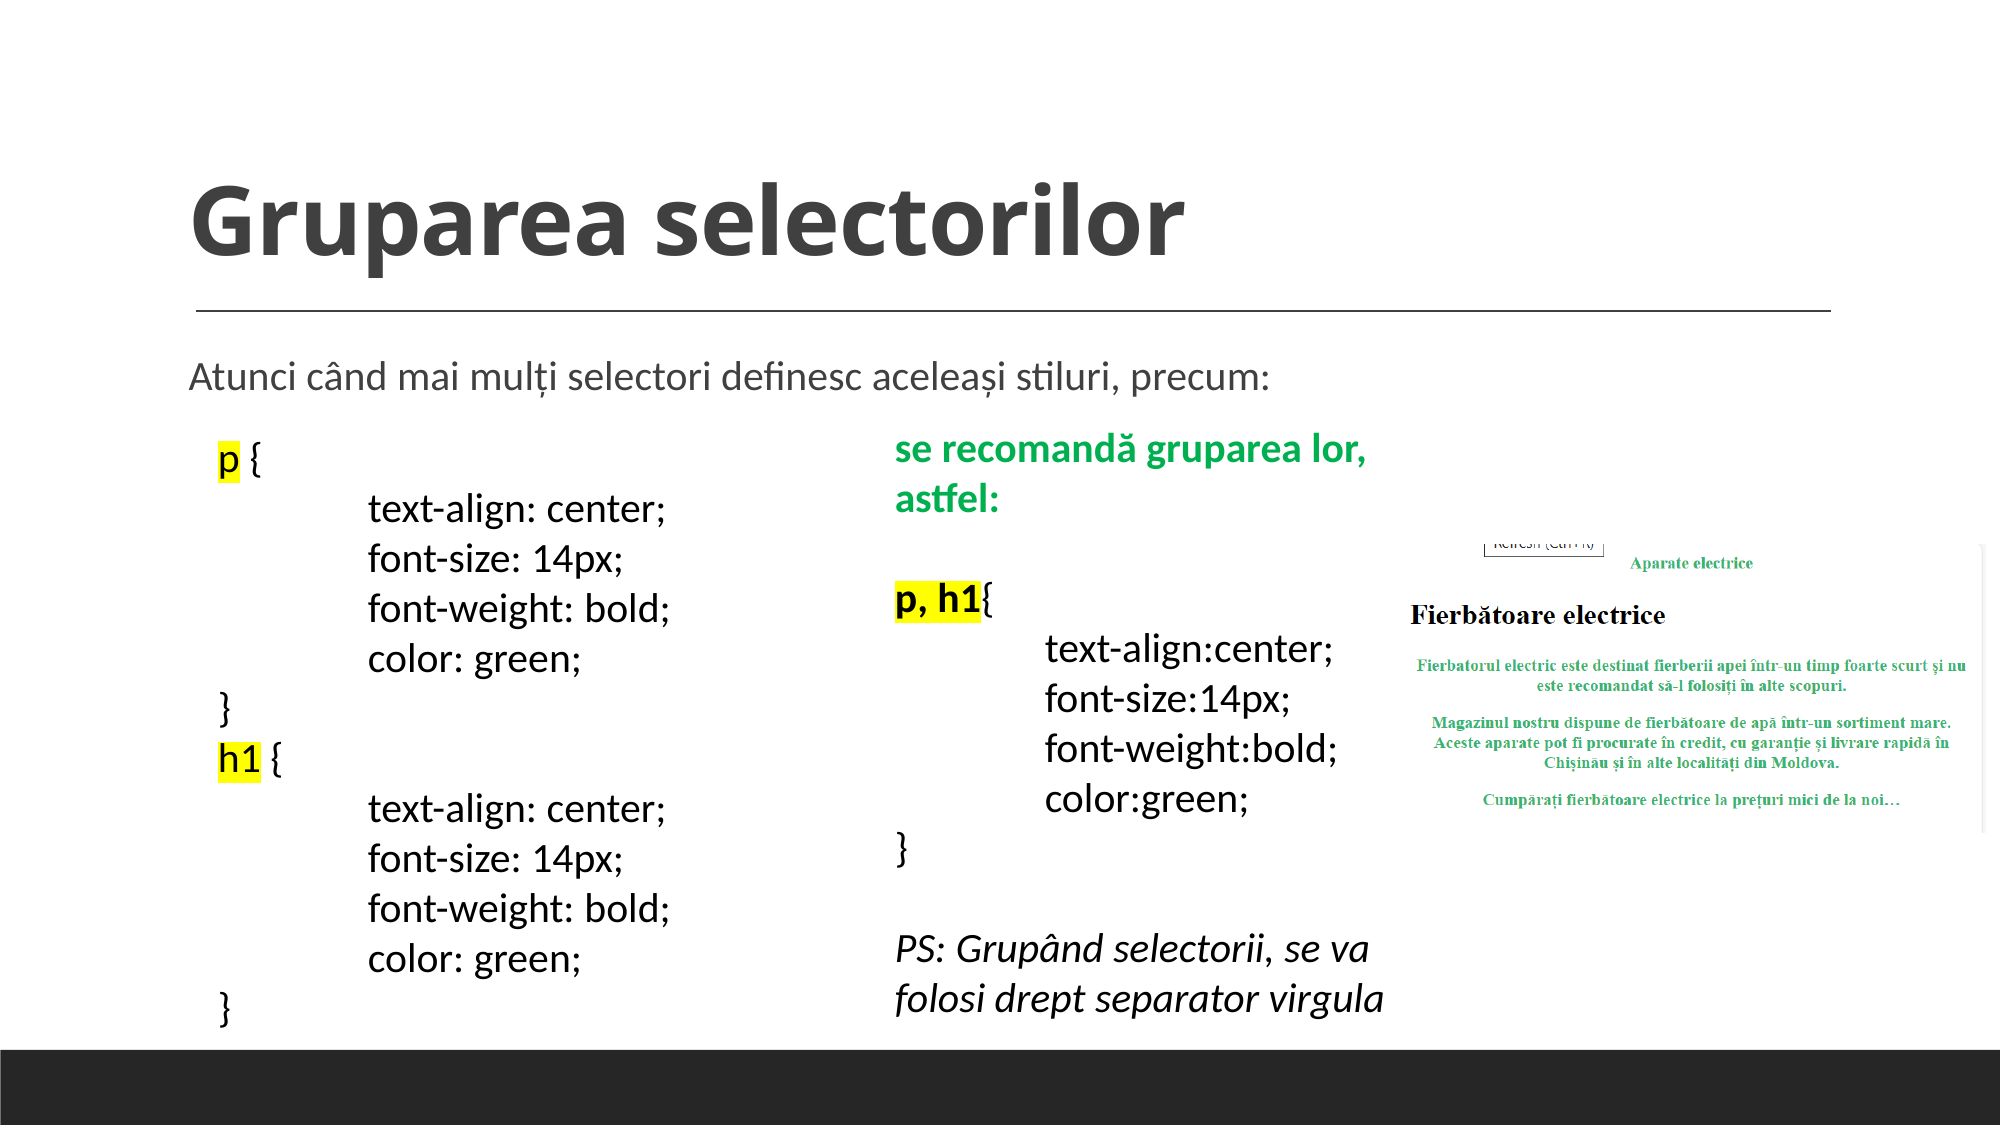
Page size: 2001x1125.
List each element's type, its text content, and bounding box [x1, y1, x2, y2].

picture [1404, 544, 1987, 833]
title Gruparea selectorilor [173, 92, 1449, 284]
text_box se recomandă gruparea lor, astfel: p, h1{ text-align:center; font-size:14px; font-weight:bold; color:green; } PS: Grupând selectorii, se va folosi drept separator virgula [880, 413, 1462, 1029]
text_box p { text-align: center; font-size: 14px; font-weight: bold; color: green; } h1 { text-align: center; font-size: 14px; font-weight: bold; color: green; } [203, 423, 687, 1039]
list Atunci când mai mulţi selectori definesc aceleaşi stiluri, precum: [173, 336, 1681, 437]
